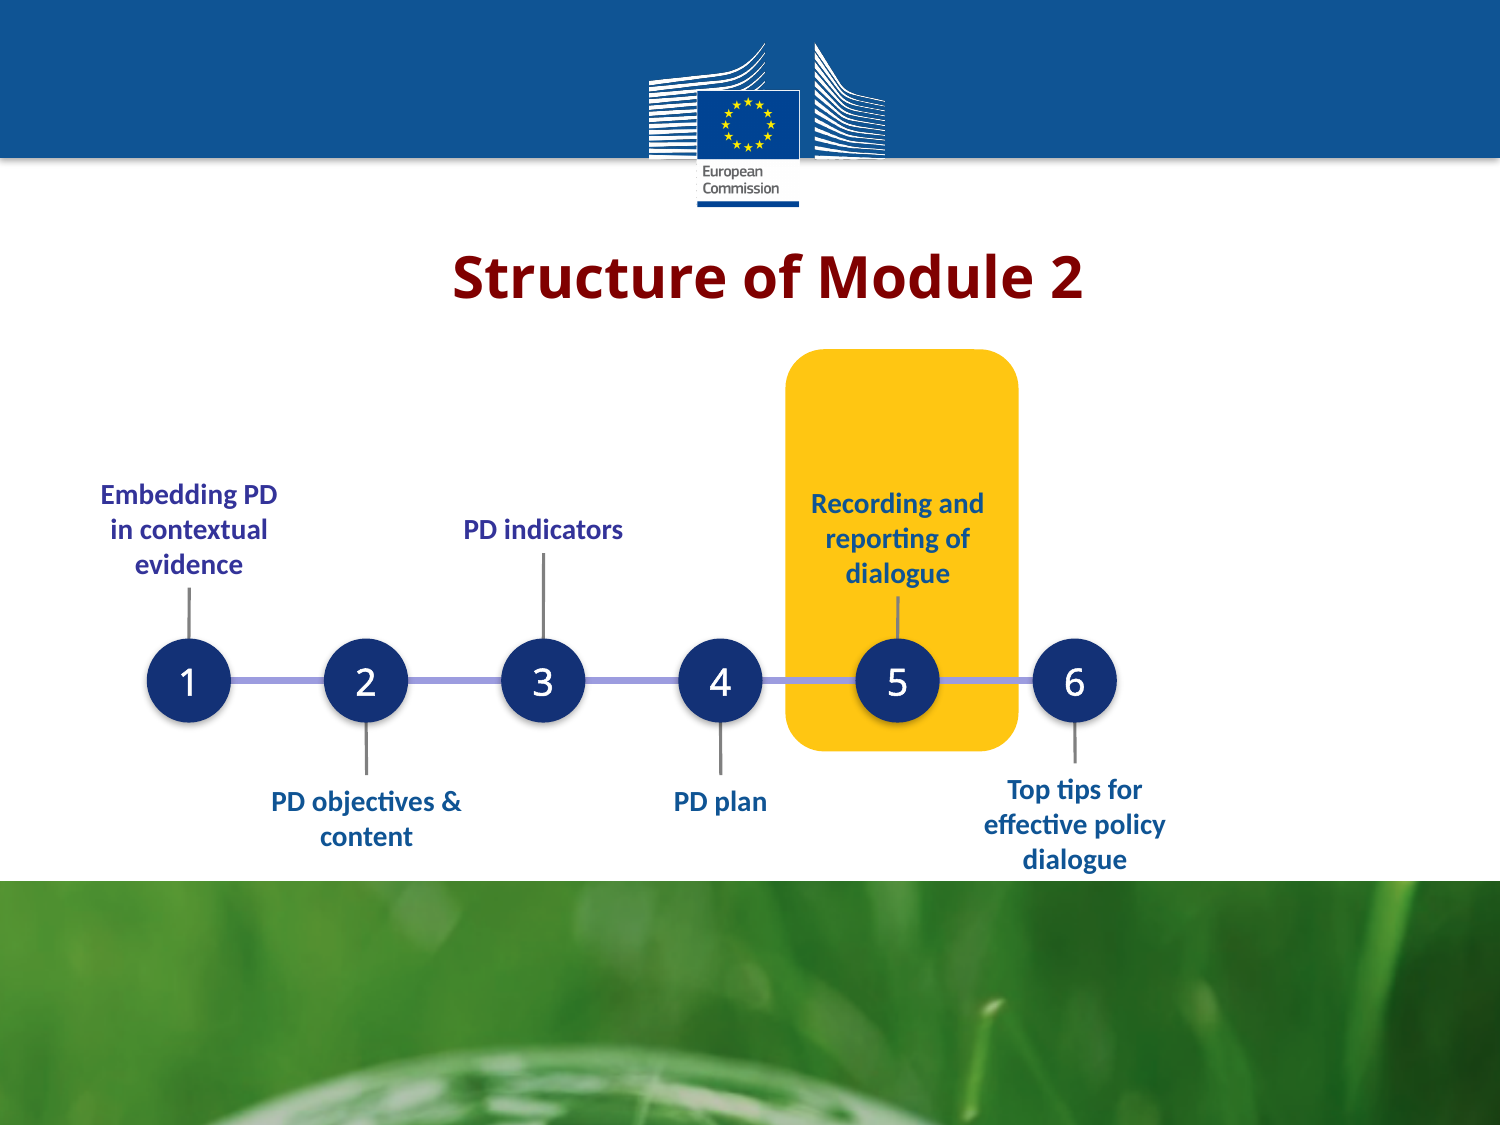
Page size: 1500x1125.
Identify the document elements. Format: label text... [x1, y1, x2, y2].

title Structure of Module 2 [39, 212, 1463, 338]
text_box [785, 349, 1019, 466]
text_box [76, 467, 1365, 879]
picture [0, 881, 1500, 1125]
picture [649, 42, 885, 208]
